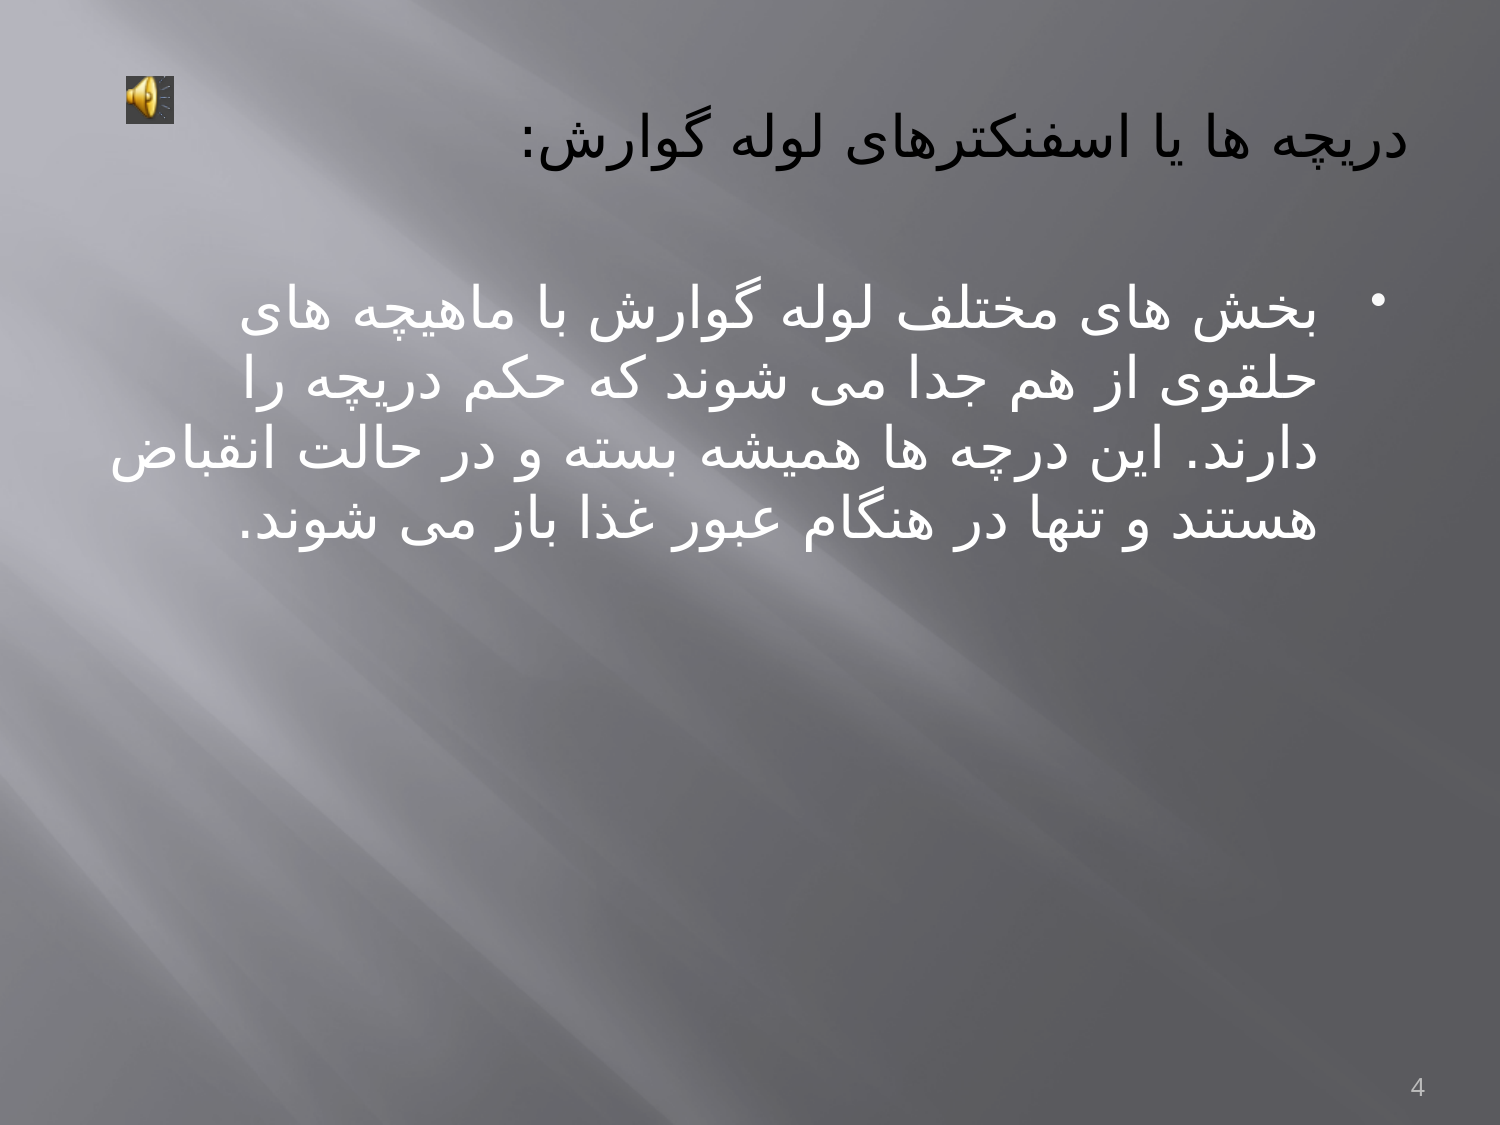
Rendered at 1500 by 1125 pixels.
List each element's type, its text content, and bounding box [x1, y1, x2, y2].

picture [124, 74, 176, 126]
slide_number 4 [1299, 1052, 1425, 1113]
title دریچه ها یا اسفنکترهای لوله گوارش: [75, 75, 1425, 262]
list بخش های مختلف لوله گوارش با ماهیچه های حلقوی از هم جدا می شوند که حکم دریچه را دارند. این درچه ها همیشه بسته و در حالت انقباض هستند و تنها در هنگام عبور غذا باز می شوند. [75, 262, 1425, 1035]
